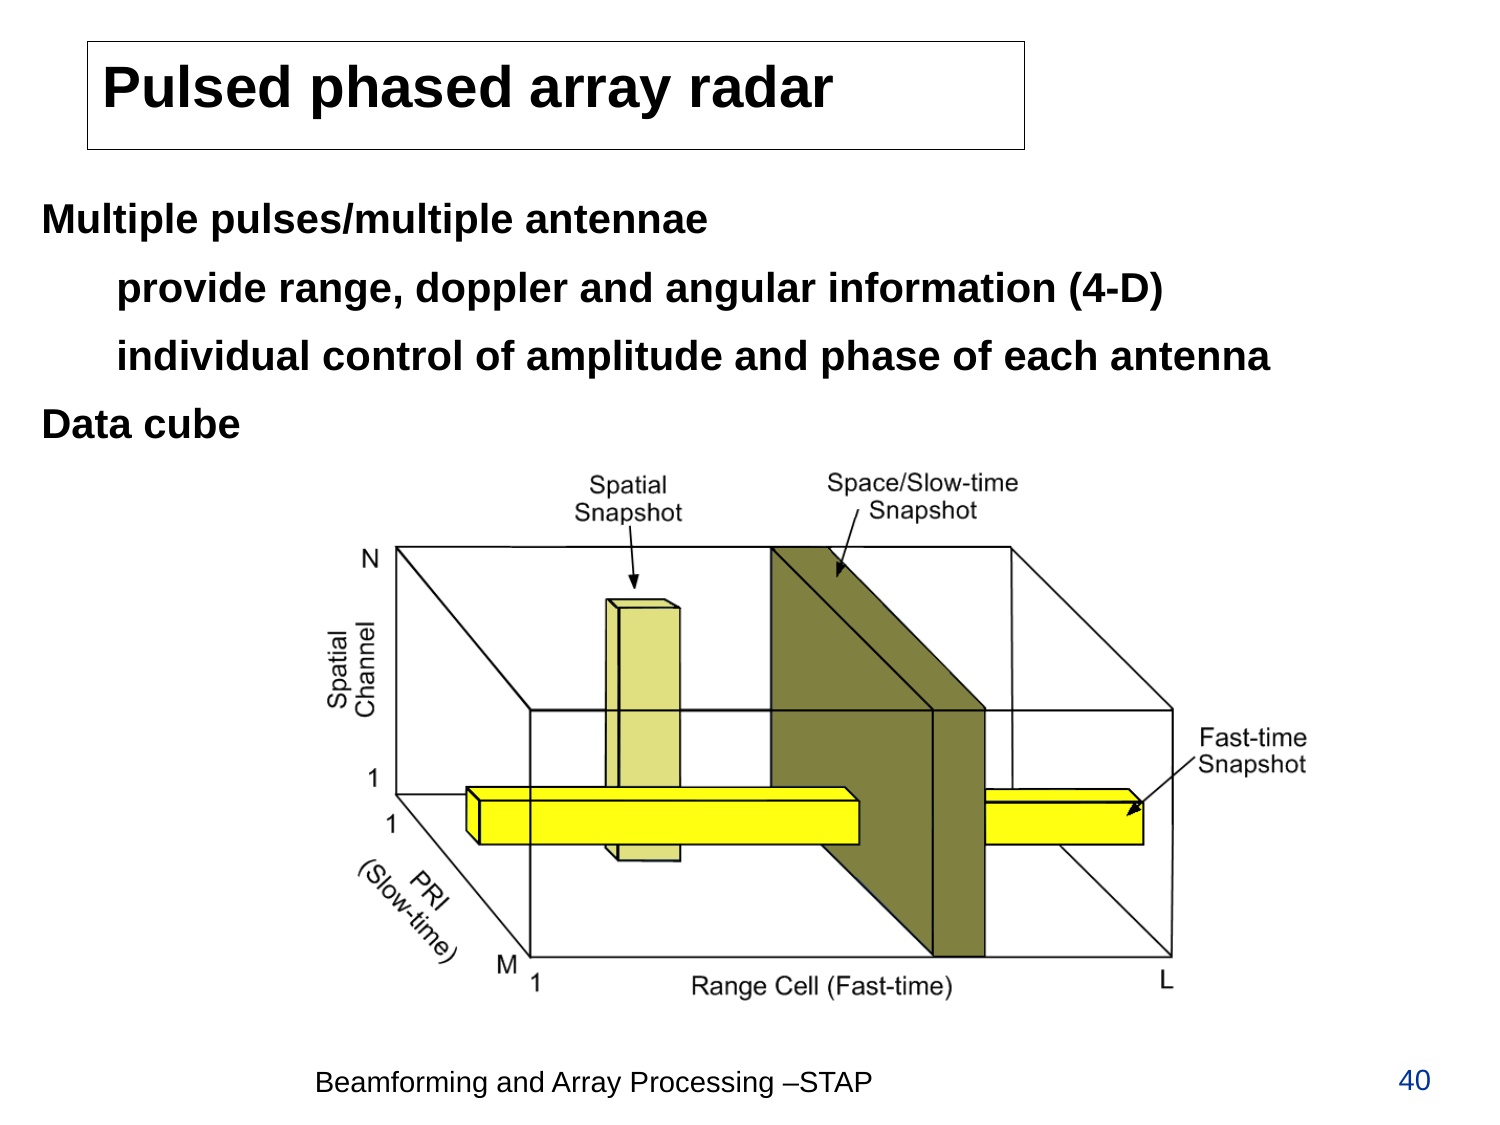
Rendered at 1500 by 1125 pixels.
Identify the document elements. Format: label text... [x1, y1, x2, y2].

slide_number 40 [1207, 1055, 1447, 1102]
picture [324, 462, 1310, 1005]
text_box Multiple pulses/multiple antennae provide range, doppler and angular information (4-D) individual control of amplitude and phase of each antenna Data cube [26, 174, 1464, 463]
title Pulsed phased array radar [87, 41, 1025, 150]
